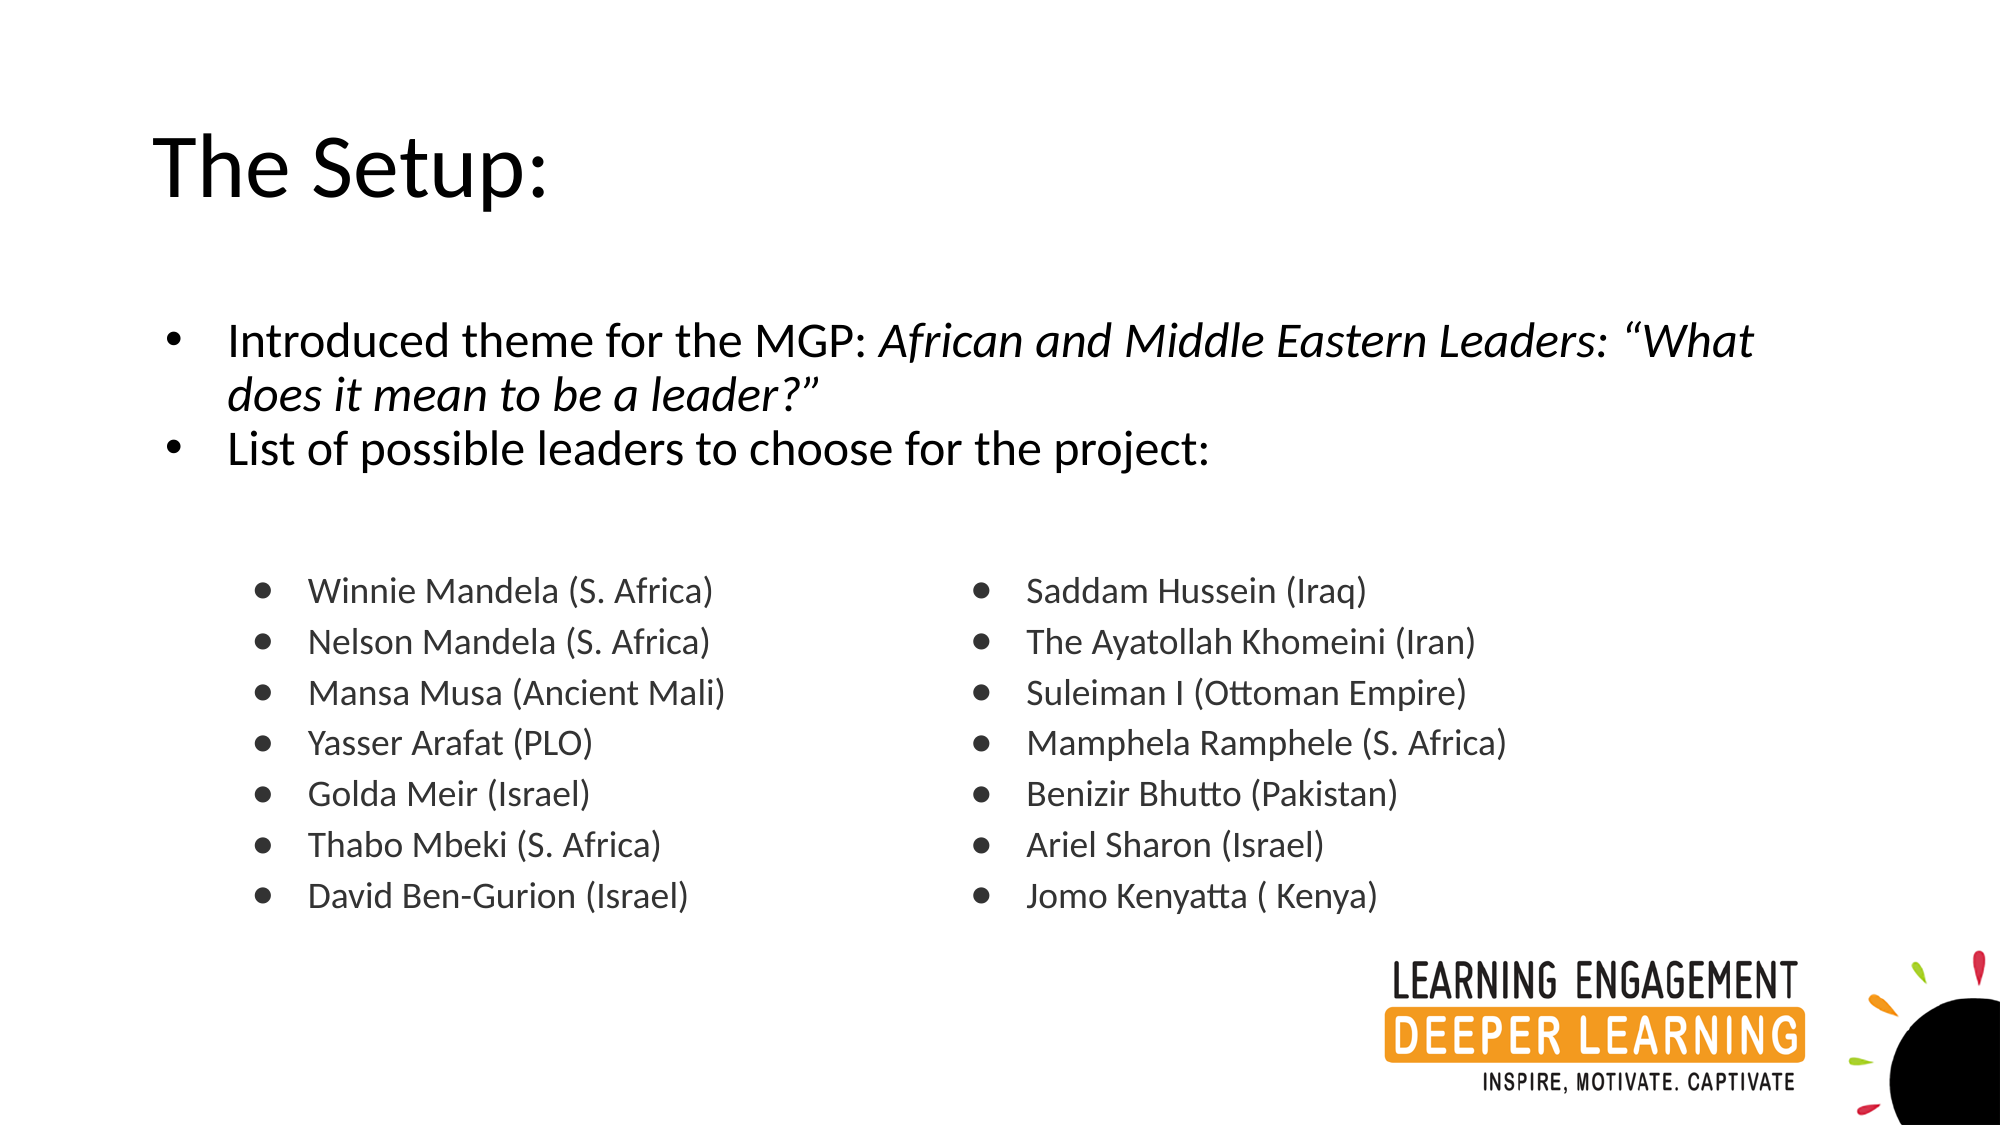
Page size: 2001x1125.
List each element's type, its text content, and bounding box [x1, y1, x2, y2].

text_box Winnie Mandela (S. Africa) Nelson Mandela (S. Africa) Mansa Musa (Ancient Mali) Yasser Arafat (PLO) Golda Meir (Israel) Thabo Mbeki (S. Africa) David Ben-Gurion (Israel) [217, 555, 919, 869]
title The Setup: [137, 59, 1863, 277]
text_box Saddam Hussein (Iraq) The Ayatollah Khomeini (Iran) Suleiman I (Ottoman Empire) Mamphela Ramphele (S. Africa) Benizir Bhutto (Pakistan) Ariel Sharon (Israel) Jomo Kenyatta ( Kenya) [936, 555, 1638, 869]
picture [1369, 936, 2000, 1125]
list Introduced theme for the MGP: African and Middle Eastern Leaders: “What does it mean to be a leader?” List of possible leaders to choose for the project: [137, 299, 1863, 556]
